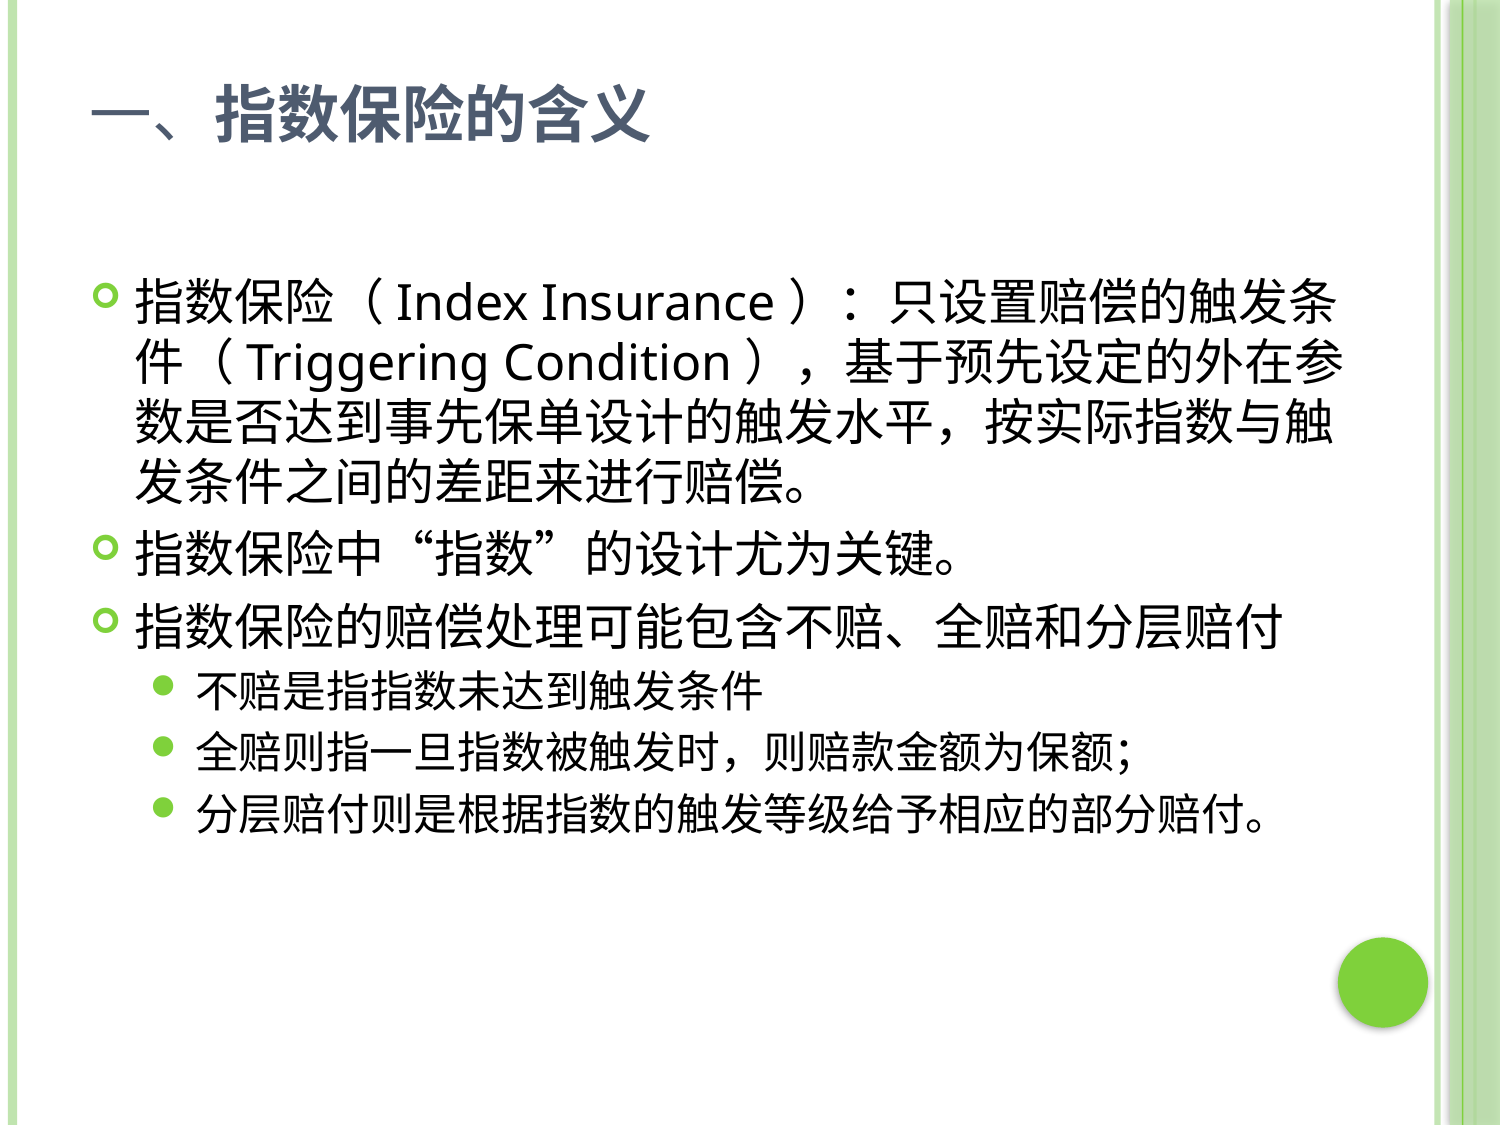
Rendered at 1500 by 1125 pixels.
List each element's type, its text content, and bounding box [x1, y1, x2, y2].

list 指数保险（Index Insurance）：只设置赔偿的触发条件（Triggering Condition），基于预先设定的外在参数是否达到事先保单设计的触发水平，按实际指数与触发条件之间的差距来进行赔偿。 指数保险中“指数”的设计尤为关键。 指数保险的赔偿处理可能包含不赔、全赔和分层赔付 不赔是指指数未达到触发条件 全赔则指一旦指数被触发时，则赔款金额为保额； 分层赔付则是根据指数的触发等级给予相应的部分赔付。 [74, 262, 1365, 1063]
title 一、指数保险的含义 [75, 45, 1300, 233]
